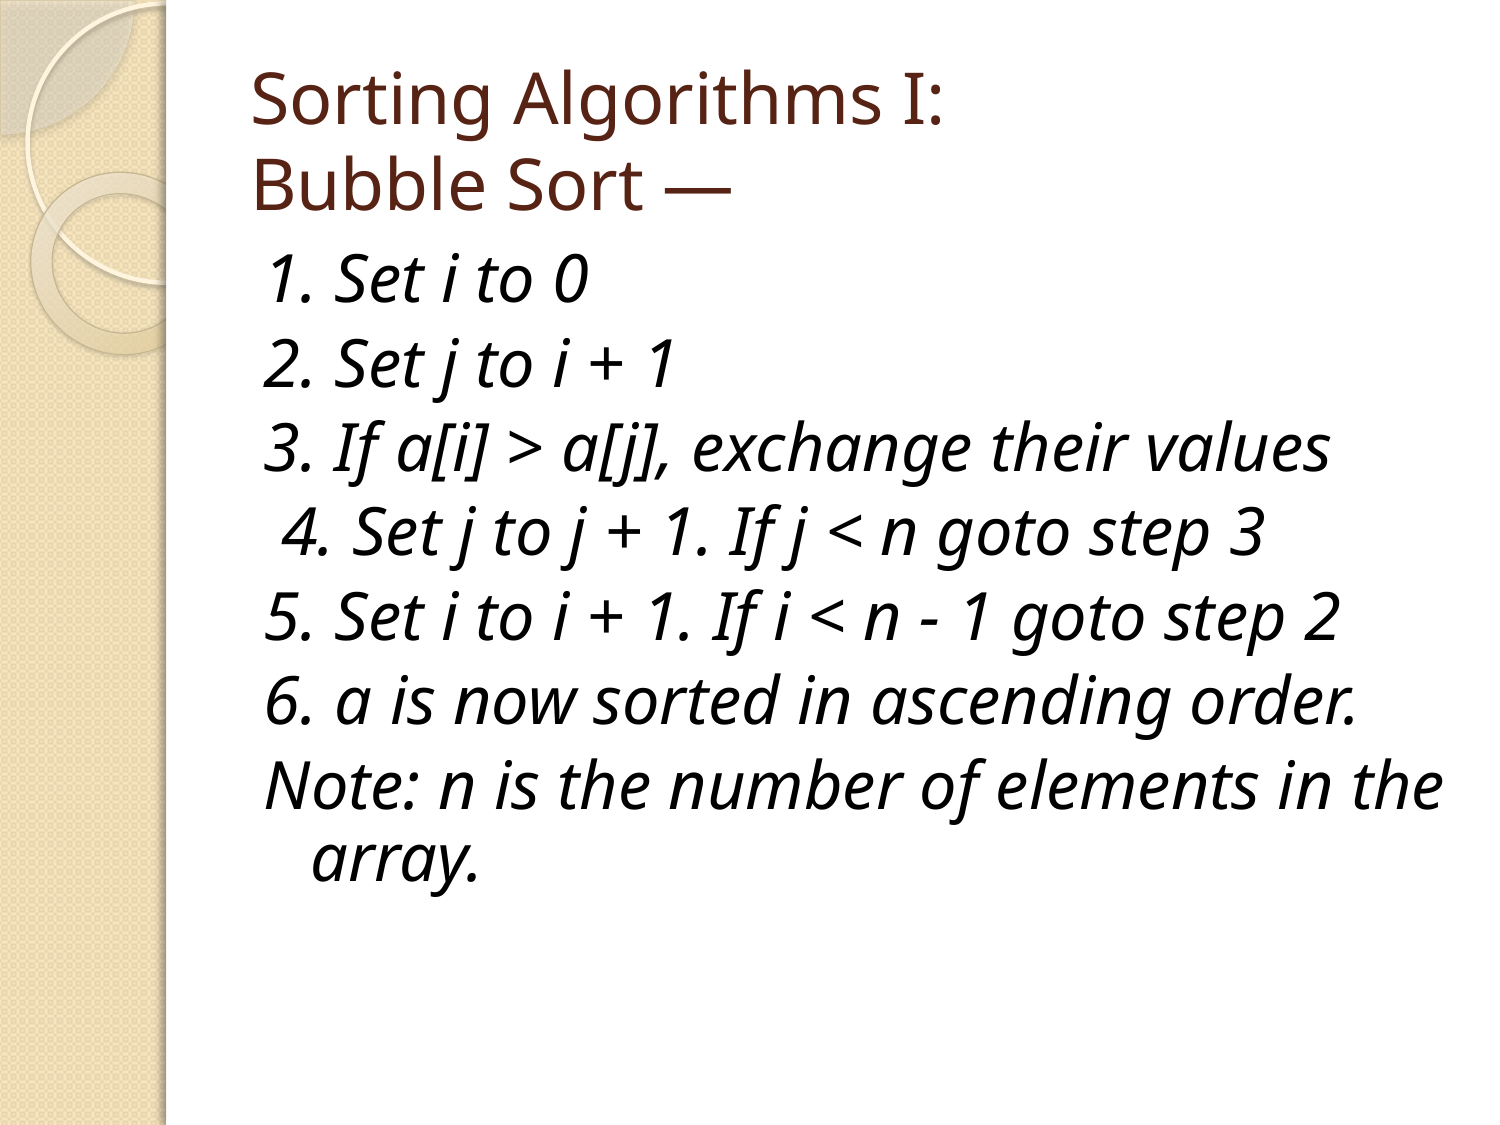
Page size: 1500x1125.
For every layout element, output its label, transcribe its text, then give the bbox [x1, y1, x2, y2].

title Sorting Algorithms I: Bubble Sort — [235, 45, 1466, 233]
list 1. Set i to 0 2. Set j to i + 1 3. If a[i] > a[j], exchange their values 4. Set j to j + 1. If j < n goto step 3 5. Set i to i + 1. If i < n - 1 goto step 2 6. a is now sorted in ascending order. Note: n is the number of elements in the array. [235, 237, 1466, 1026]
